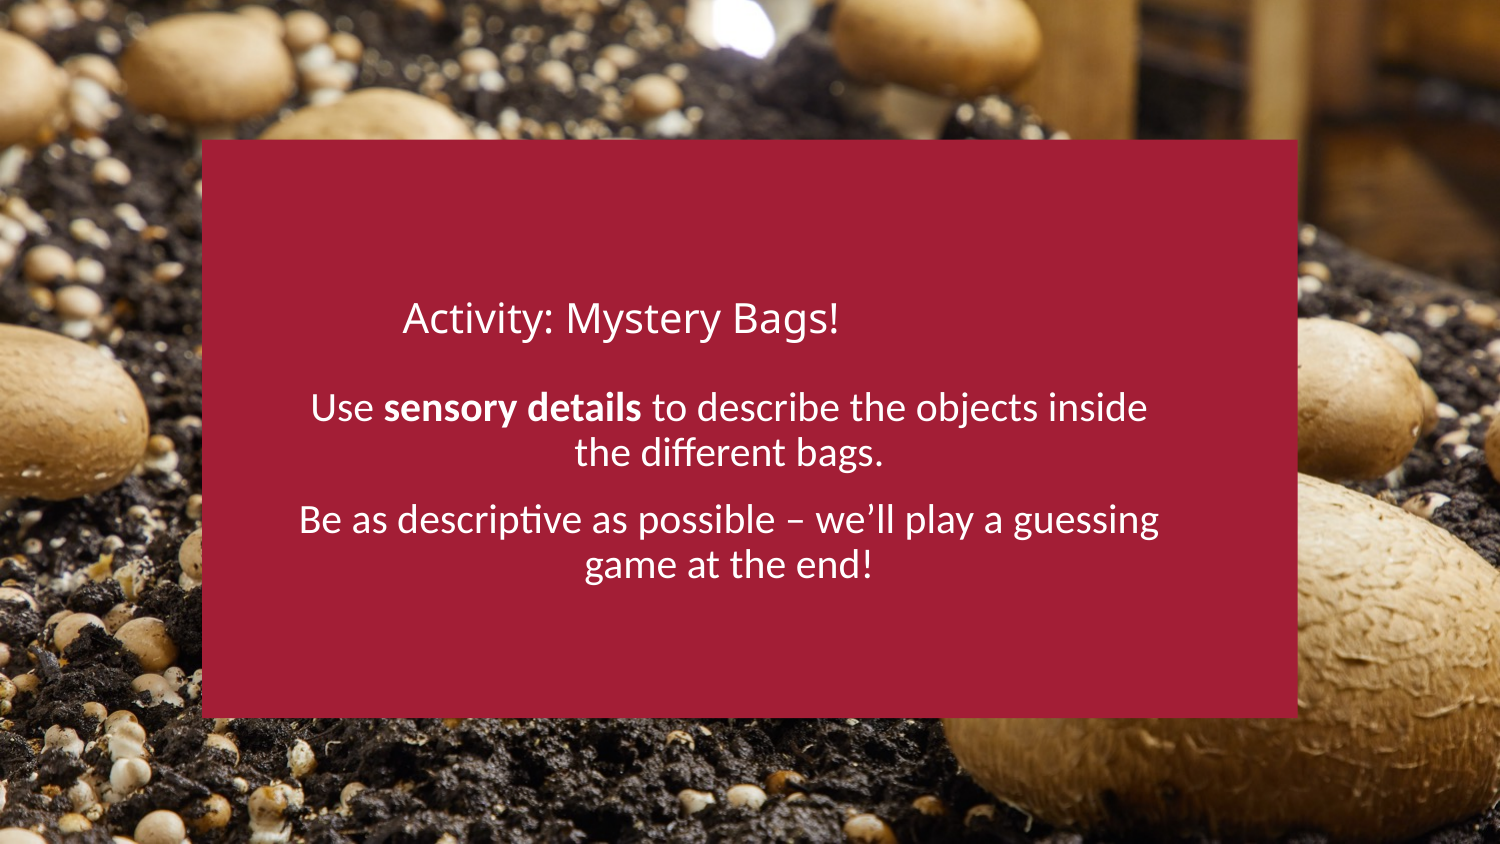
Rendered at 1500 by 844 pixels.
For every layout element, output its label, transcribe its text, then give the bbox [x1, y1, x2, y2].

text_box [200, 138, 1300, 720]
text_box Use sensory details to describe the objects inside the different bags. Be as descriptive as possible – we’ll play a guessing game at the end! [282, 377, 1176, 636]
title Activity: Mystery Bags! [387, 27, 1072, 377]
picture [0, 0, 1500, 844]
